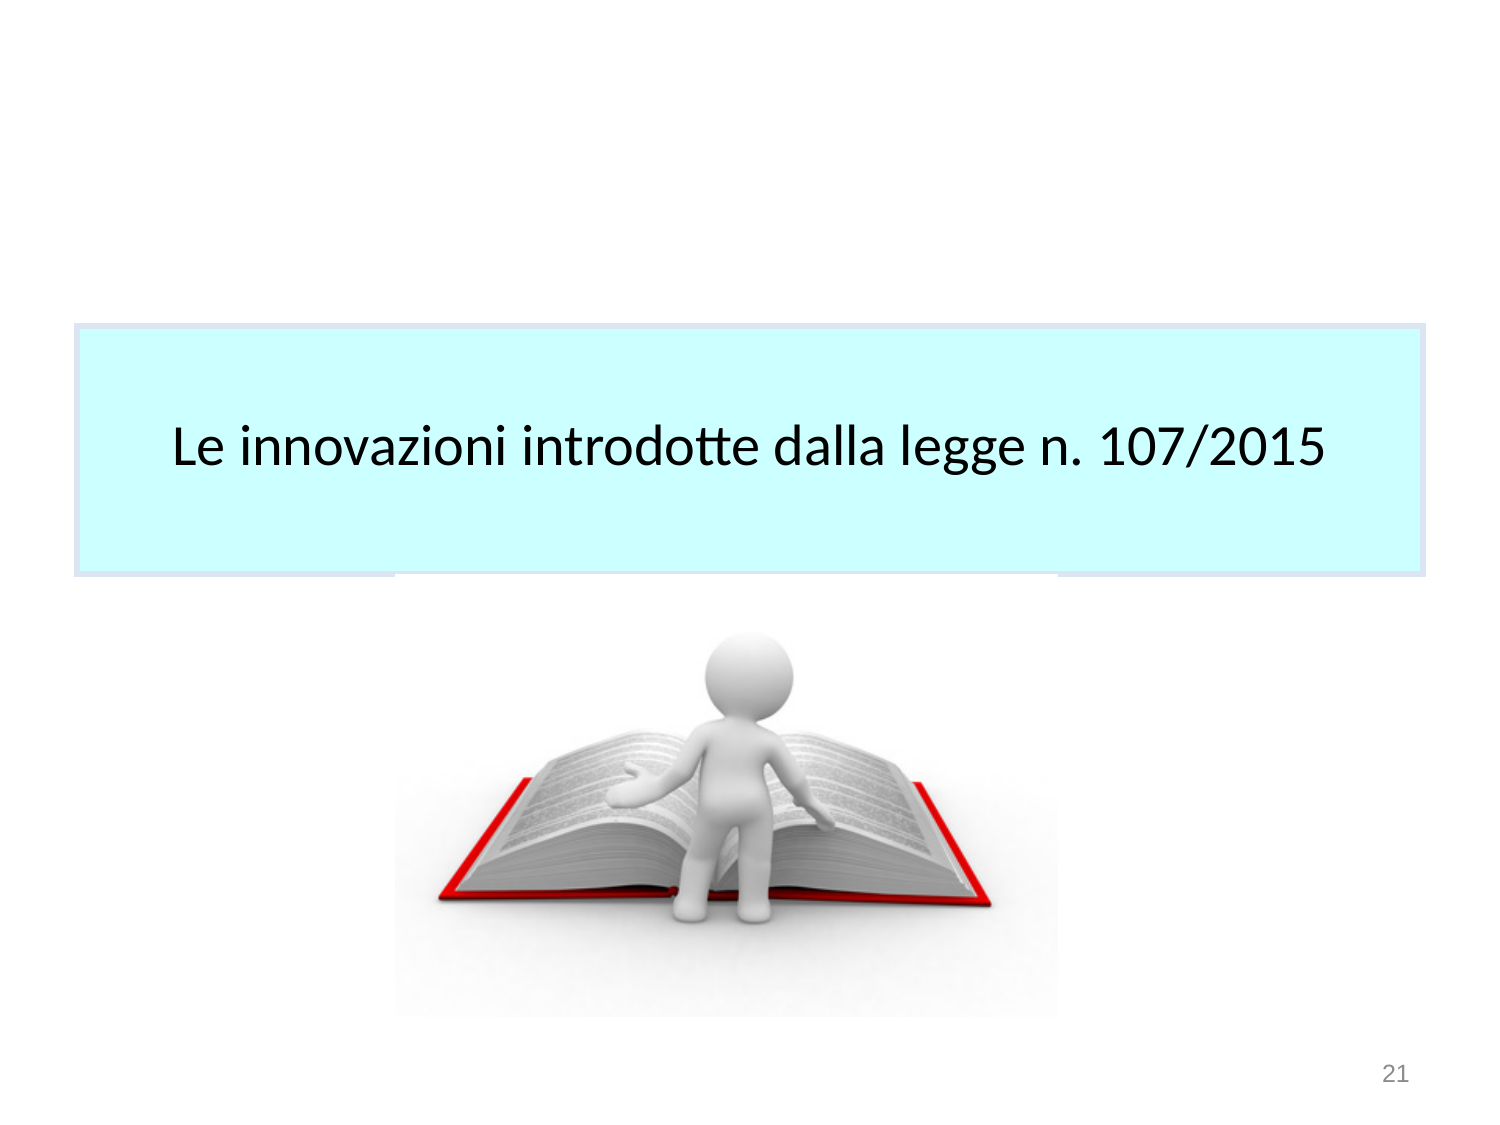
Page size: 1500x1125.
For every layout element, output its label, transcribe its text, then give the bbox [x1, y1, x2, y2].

text_box Le innovazioni introdotte dalla legge n. 107/2015 [76, 325, 1424, 575]
picture [395, 573, 1059, 1017]
slide_number 21 [1074, 1042, 1425, 1103]
